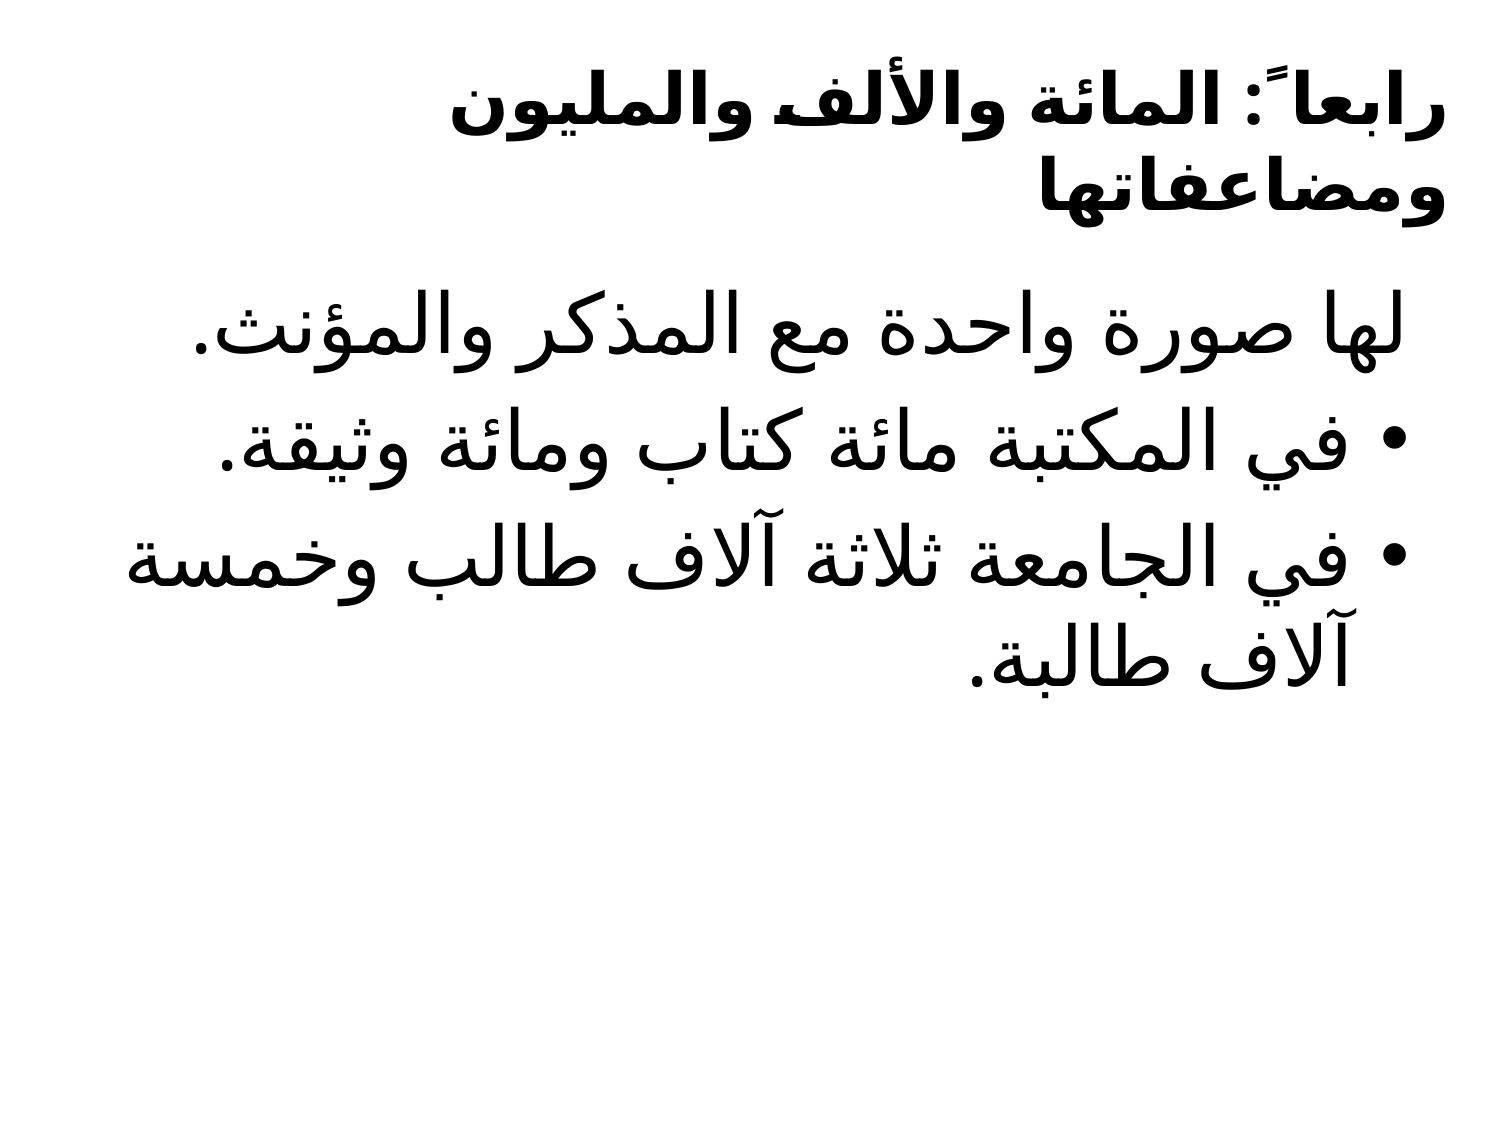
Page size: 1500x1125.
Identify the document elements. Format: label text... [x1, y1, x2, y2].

title رابعا ً: المائة والألف والمليون ومضاعفاتها [46, 45, 1465, 233]
list لها صورة واحدة مع المذكر والمؤنث. في المكتبة مائة كتاب ومائة وثيقة. في الجامعة ثلاثة آلاف طالب وخمسة آلاف طالبة. [75, 262, 1425, 1005]
